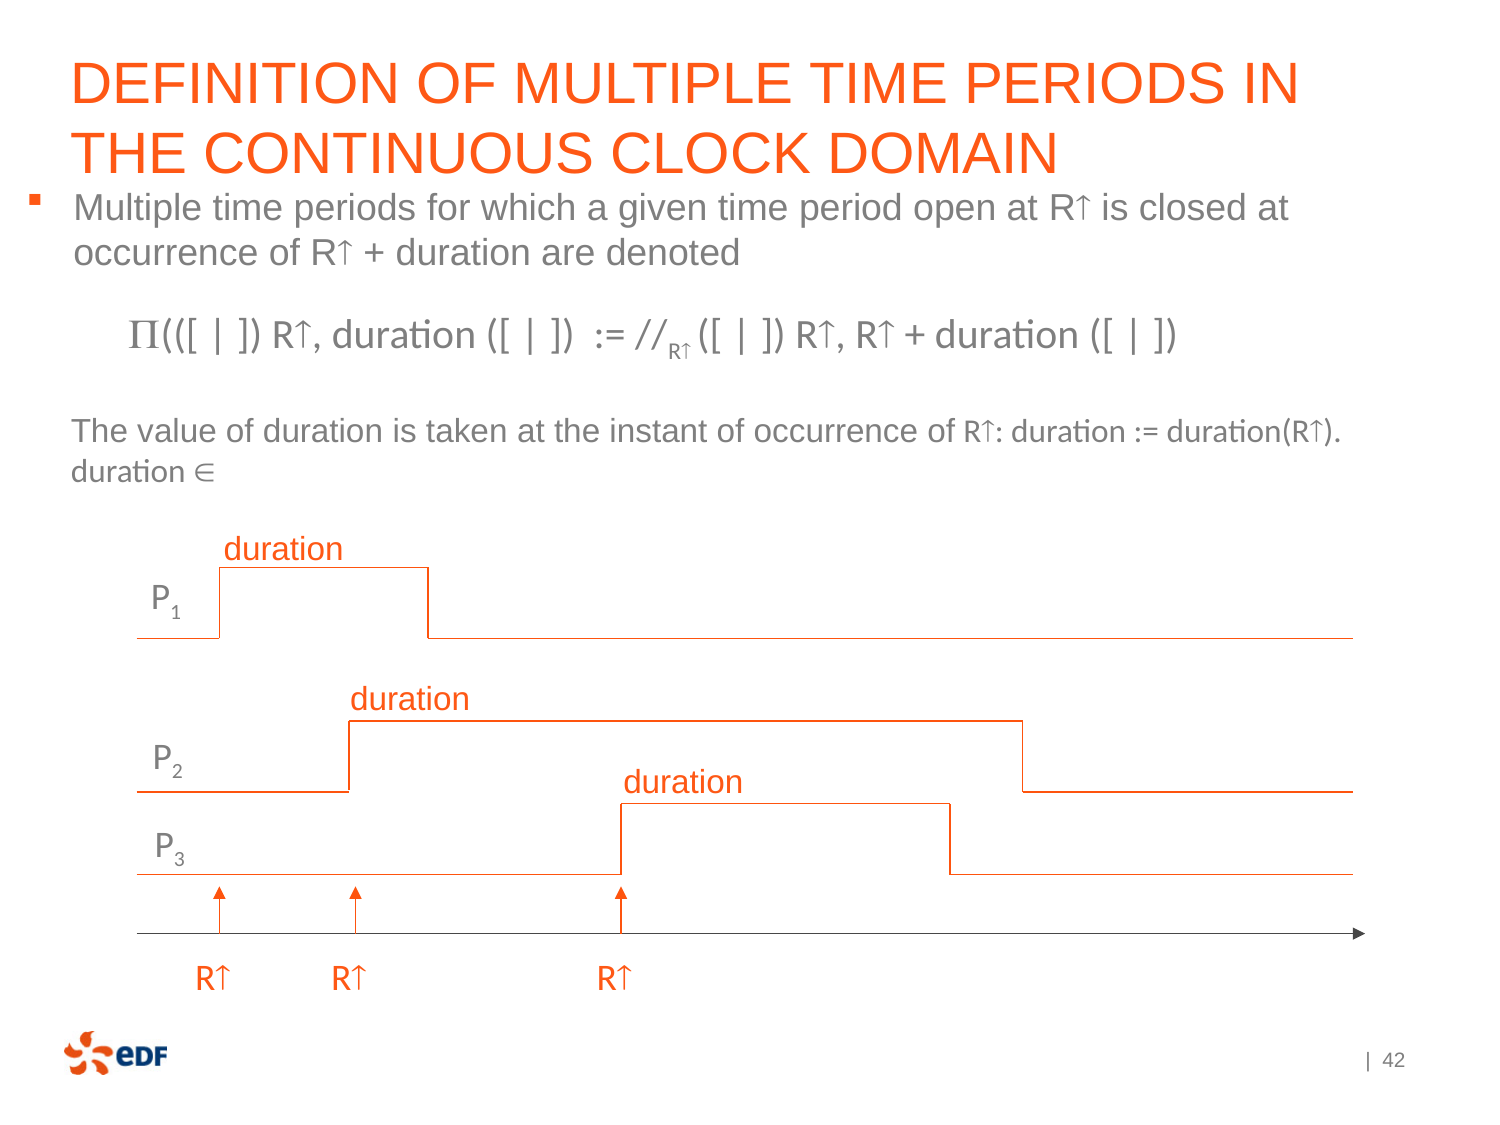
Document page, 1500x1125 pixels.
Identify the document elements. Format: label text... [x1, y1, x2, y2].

title Definition of MULTIPLE time periods in the continuous clock domain [64, 45, 1436, 185]
picture [64, 1031, 167, 1075]
text_box Multiple time periods for which a given time period open at R is closed at occurrence of R + duration are denoted [20, 182, 1424, 273]
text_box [134, 526, 1366, 1007]
text_box (([ | ]) R, duration ([ | ]) := //R ([ | ]) R, R + duration ([ | ]) [113, 299, 1203, 372]
